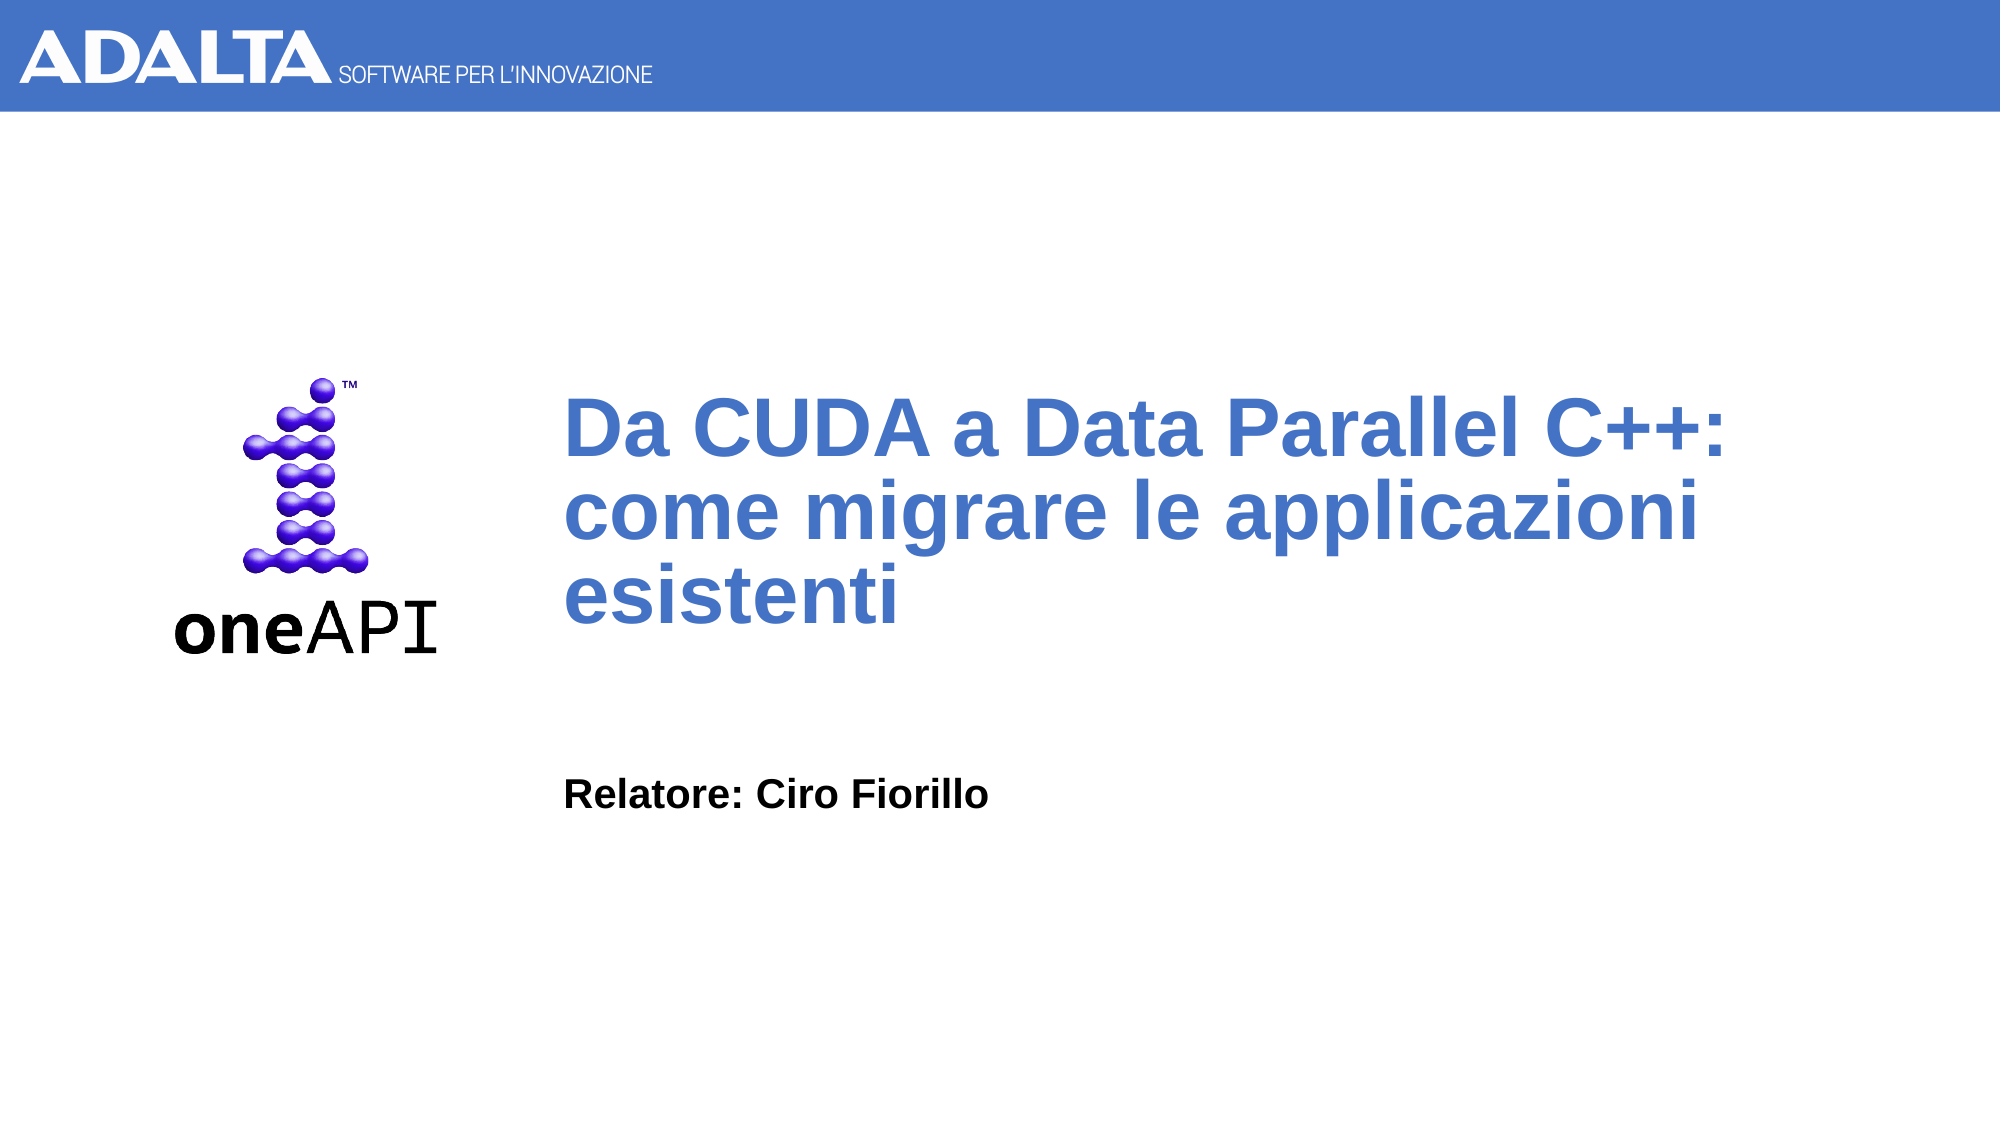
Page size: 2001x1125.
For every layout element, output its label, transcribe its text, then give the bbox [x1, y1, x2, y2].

picture [13, 23, 658, 88]
picture [0, 332, 673, 700]
subtitle Relatore: Ciro Fiorillo [548, 767, 1265, 947]
title Da CUDA a Data Parallel C++: come migrare le applicazioni esistenti [673, 381, 1928, 700]
